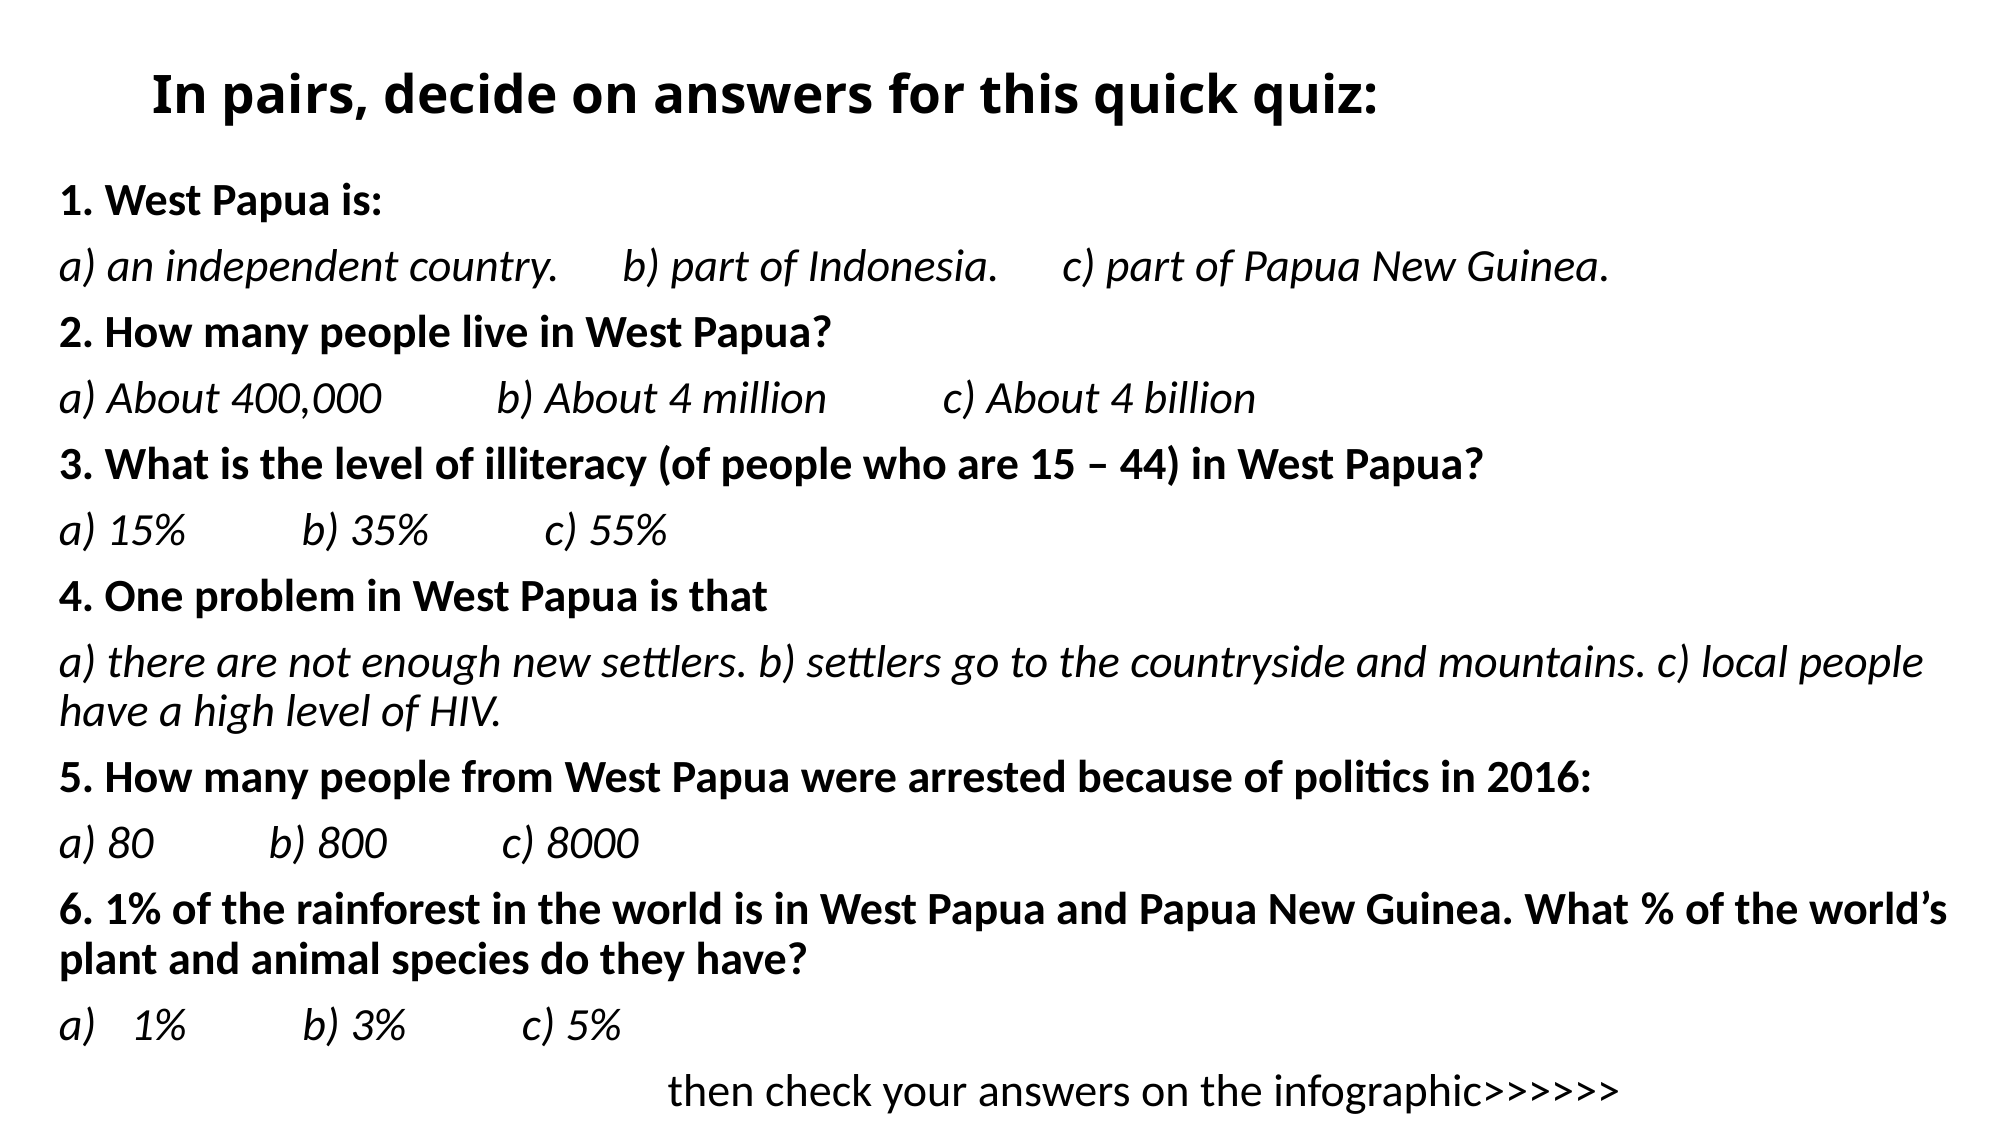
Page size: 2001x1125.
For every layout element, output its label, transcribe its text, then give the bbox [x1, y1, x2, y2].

list 1. West Papua is: a) an independent country. b) part of Indonesia. c) part of Papua New Guinea. 2. How many people live in West Papua? a) About 400,000 b) About 4 million c) About 4 billion 3. What is the level of illiteracy (of people who are 15 – 44) in West Papua? a) 15% b) 35% c) 55% 4. One problem in West Papua is that a) there are not enough new settlers. b) settlers go to the countryside and mountains. c) local people have a high level of HIV. 5. How many people from West Papua were arrested because of politics in 2016: a) 80 b) 800 c) 8000 6. 1% of the rainforest in the world is in West Papua and Papua New Guinea. What % of the world’s plant and animal species do they have? 1% b) 3% c) 5% then check your answers on the infographic>>>>>> [43, 168, 1967, 1125]
title In pairs, decide on answers for this quick quiz: [137, 59, 1863, 134]
